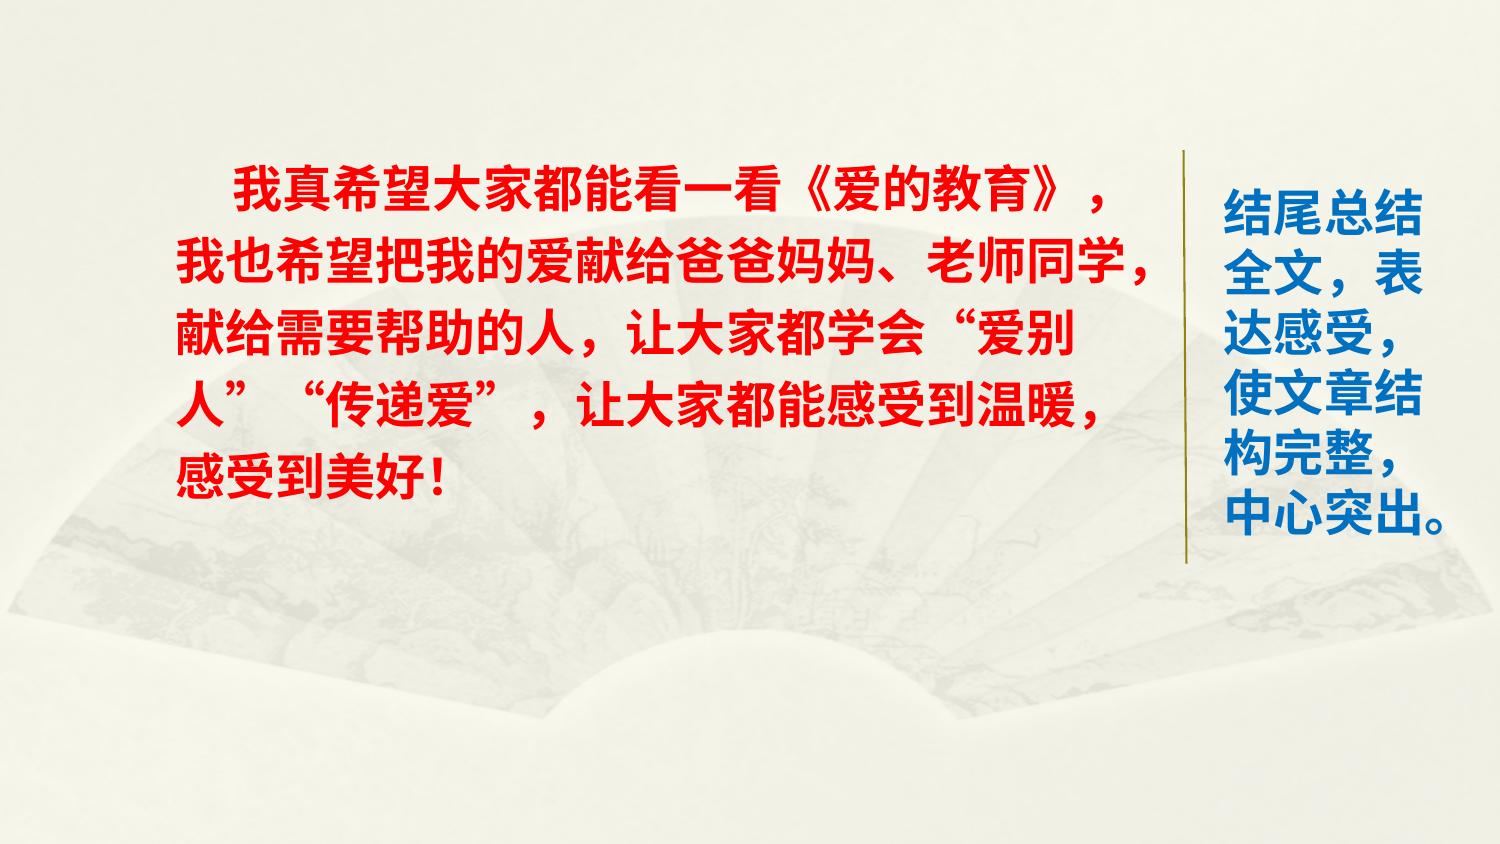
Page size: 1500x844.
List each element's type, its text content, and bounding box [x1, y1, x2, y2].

text_box 我真希望大家都能看一看《爱的教育》，我也希望把我的爱献给爸爸妈妈、老师同学，献给需要帮助的人，让大家都学会“爱别人”“传递爱”，让大家都能感受到温暖，感受到美好！ [161, 138, 1176, 514]
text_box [1182, 149, 1187, 565]
text_box 结尾总结全文，表达感受，使文章结构完整，中心突出。 [1209, 174, 1452, 550]
